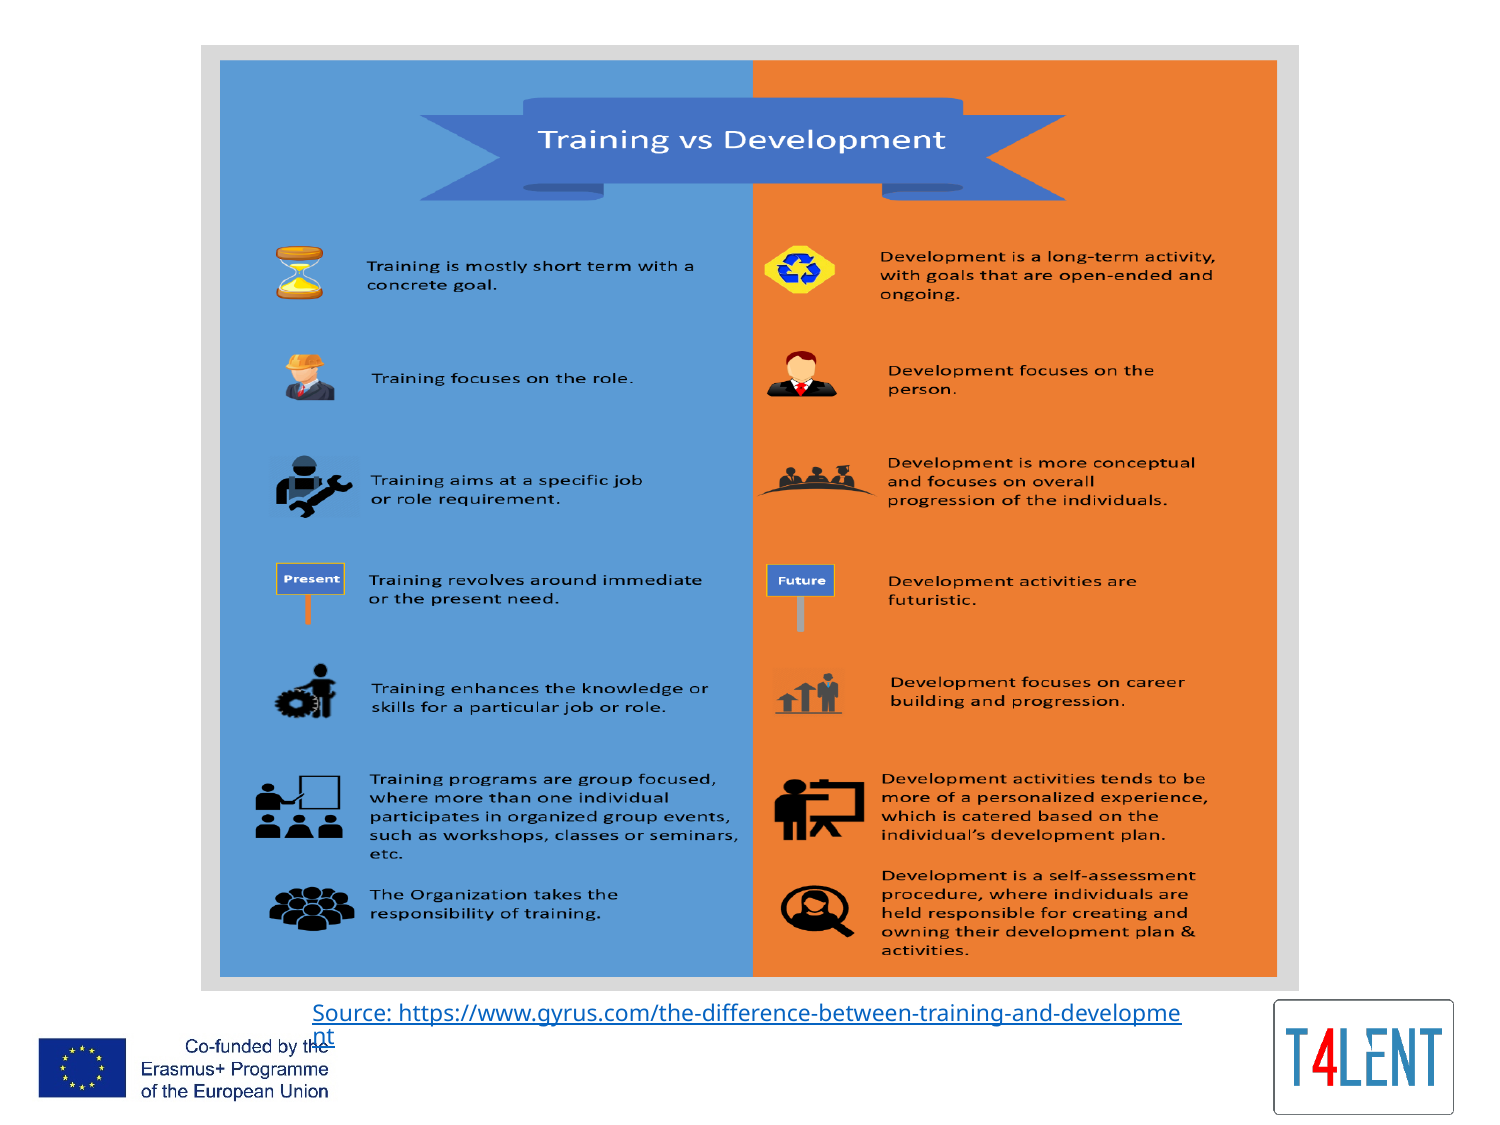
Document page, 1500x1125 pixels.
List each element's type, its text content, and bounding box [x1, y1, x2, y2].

picture [20, 1033, 343, 1103]
picture [201, 44, 1299, 991]
text_box Source: https://www.gyrus.com/the-difference-between-training-and-development [297, 1000, 1203, 1037]
picture [1273, 999, 1454, 1115]
